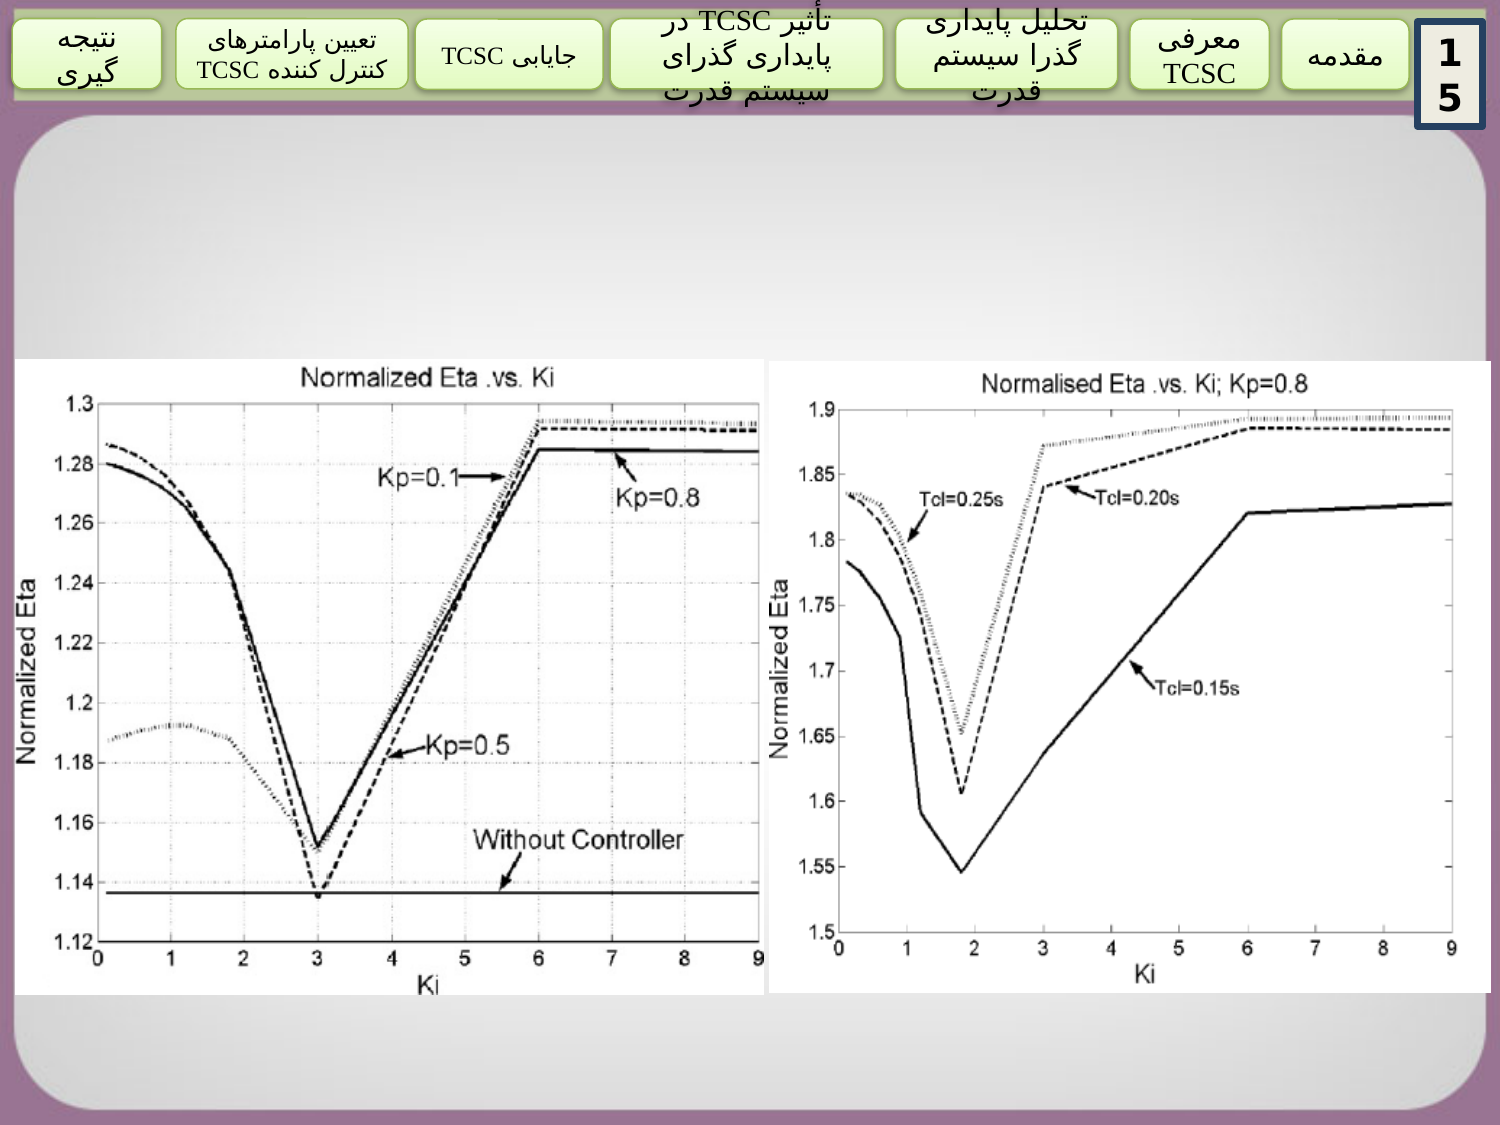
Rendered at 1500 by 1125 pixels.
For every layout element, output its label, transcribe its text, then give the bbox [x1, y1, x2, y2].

text_box مقدمه [1280, 18, 1410, 91]
text_box تأثیر TCSC در پایداری گذرای سیستم قدرت [609, 17, 885, 90]
text_box جایابی TCSC [414, 18, 604, 91]
text_box نتیجه گیری [11, 17, 163, 90]
picture [0, 0, 1500, 1125]
text_box تعیین پارامترهای کنترل کننده TCSC [175, 17, 410, 90]
text_box 15 [1417, 21, 1483, 127]
text_box تحلیل پایداری گذرا سیستم قدرت [894, 17, 1119, 90]
text_box معرفی TCSC [1129, 18, 1271, 91]
